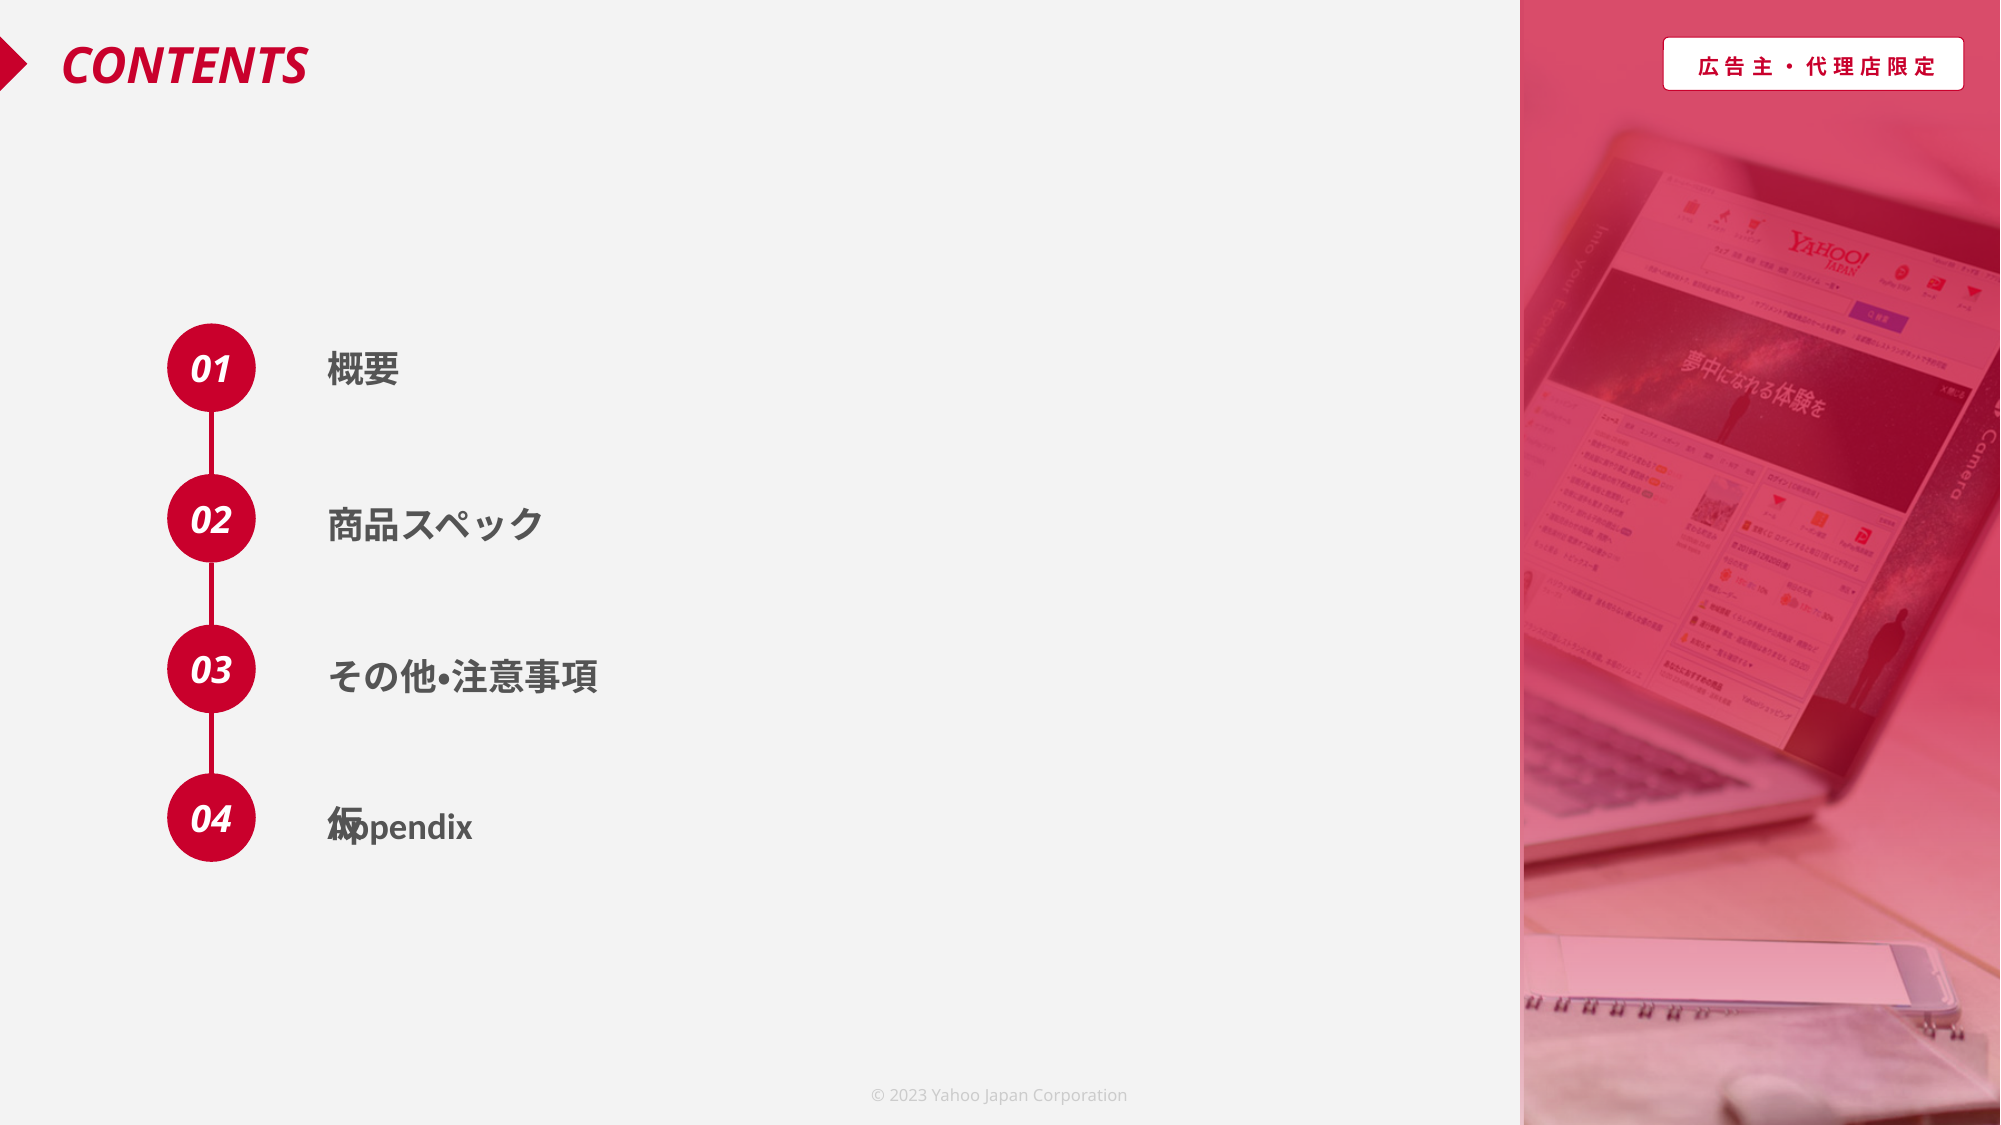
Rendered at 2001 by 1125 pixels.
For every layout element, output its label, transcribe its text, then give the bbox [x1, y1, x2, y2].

list 概要 [312, 338, 1201, 398]
list 商品スペック [312, 494, 1201, 554]
list その他・注意事項 [312, 646, 1201, 706]
list Appendix [312, 795, 1201, 855]
